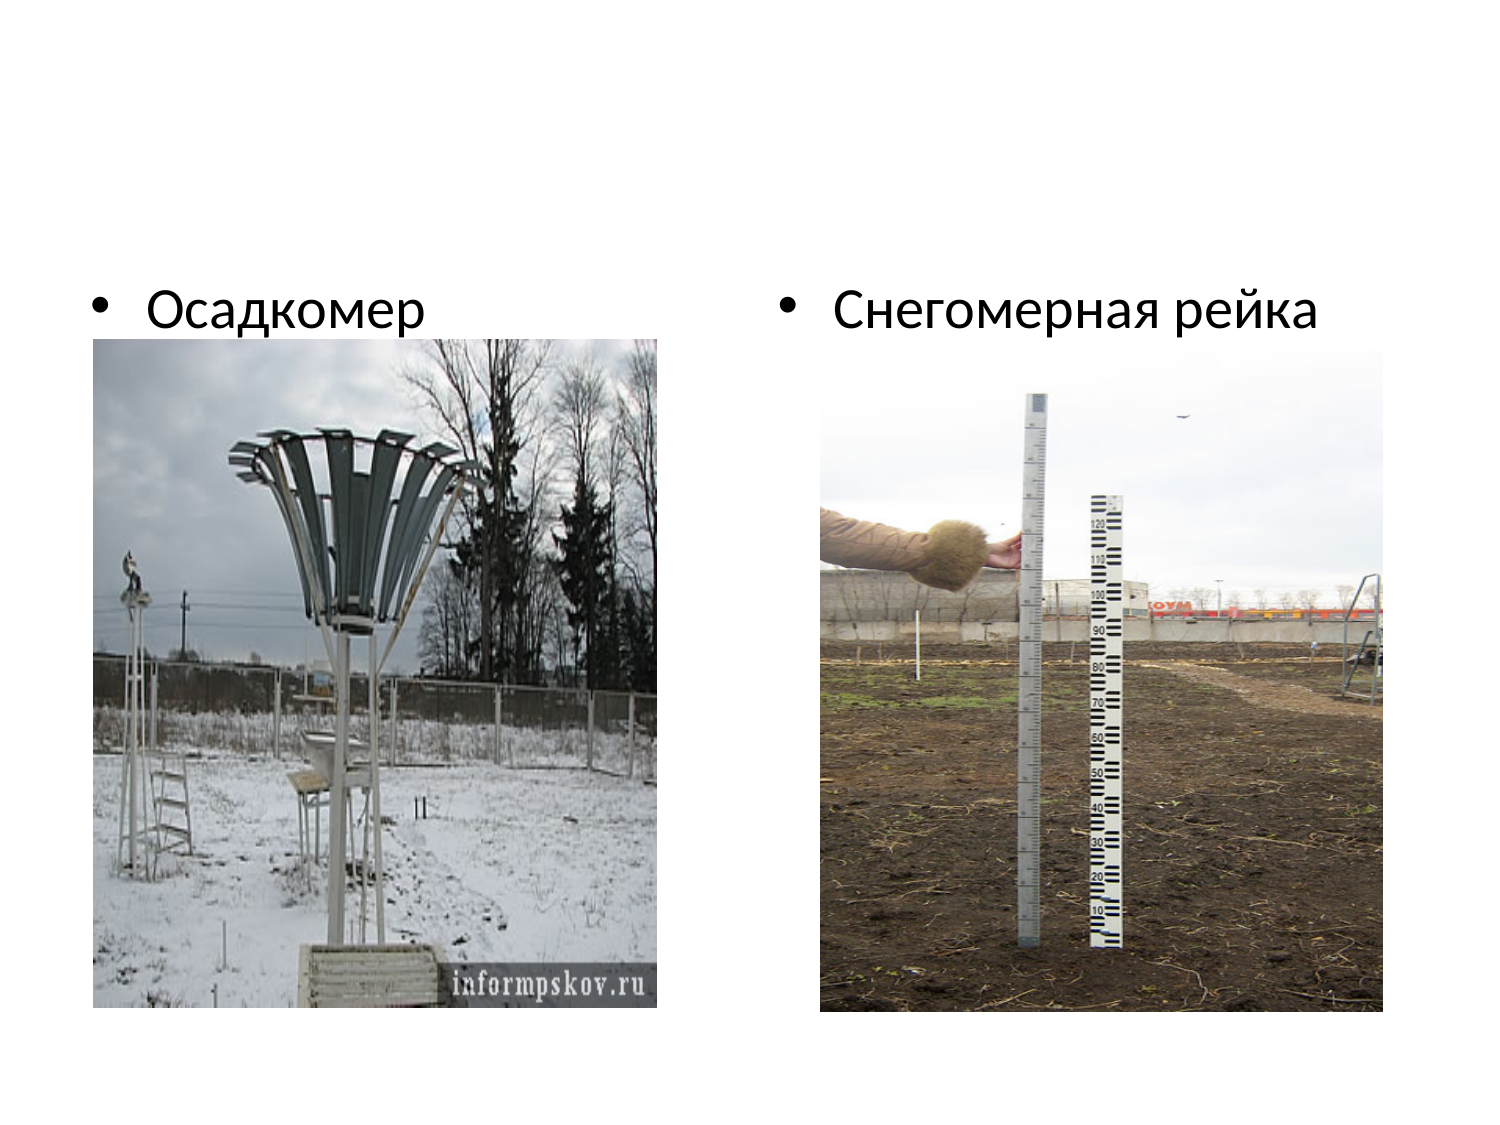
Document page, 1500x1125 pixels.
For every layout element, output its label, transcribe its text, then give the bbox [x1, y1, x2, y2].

picture [93, 339, 657, 1009]
picture [820, 351, 1384, 1012]
list Снегомерная рейка [762, 262, 1425, 1005]
list Осадкомер [75, 262, 738, 1005]
